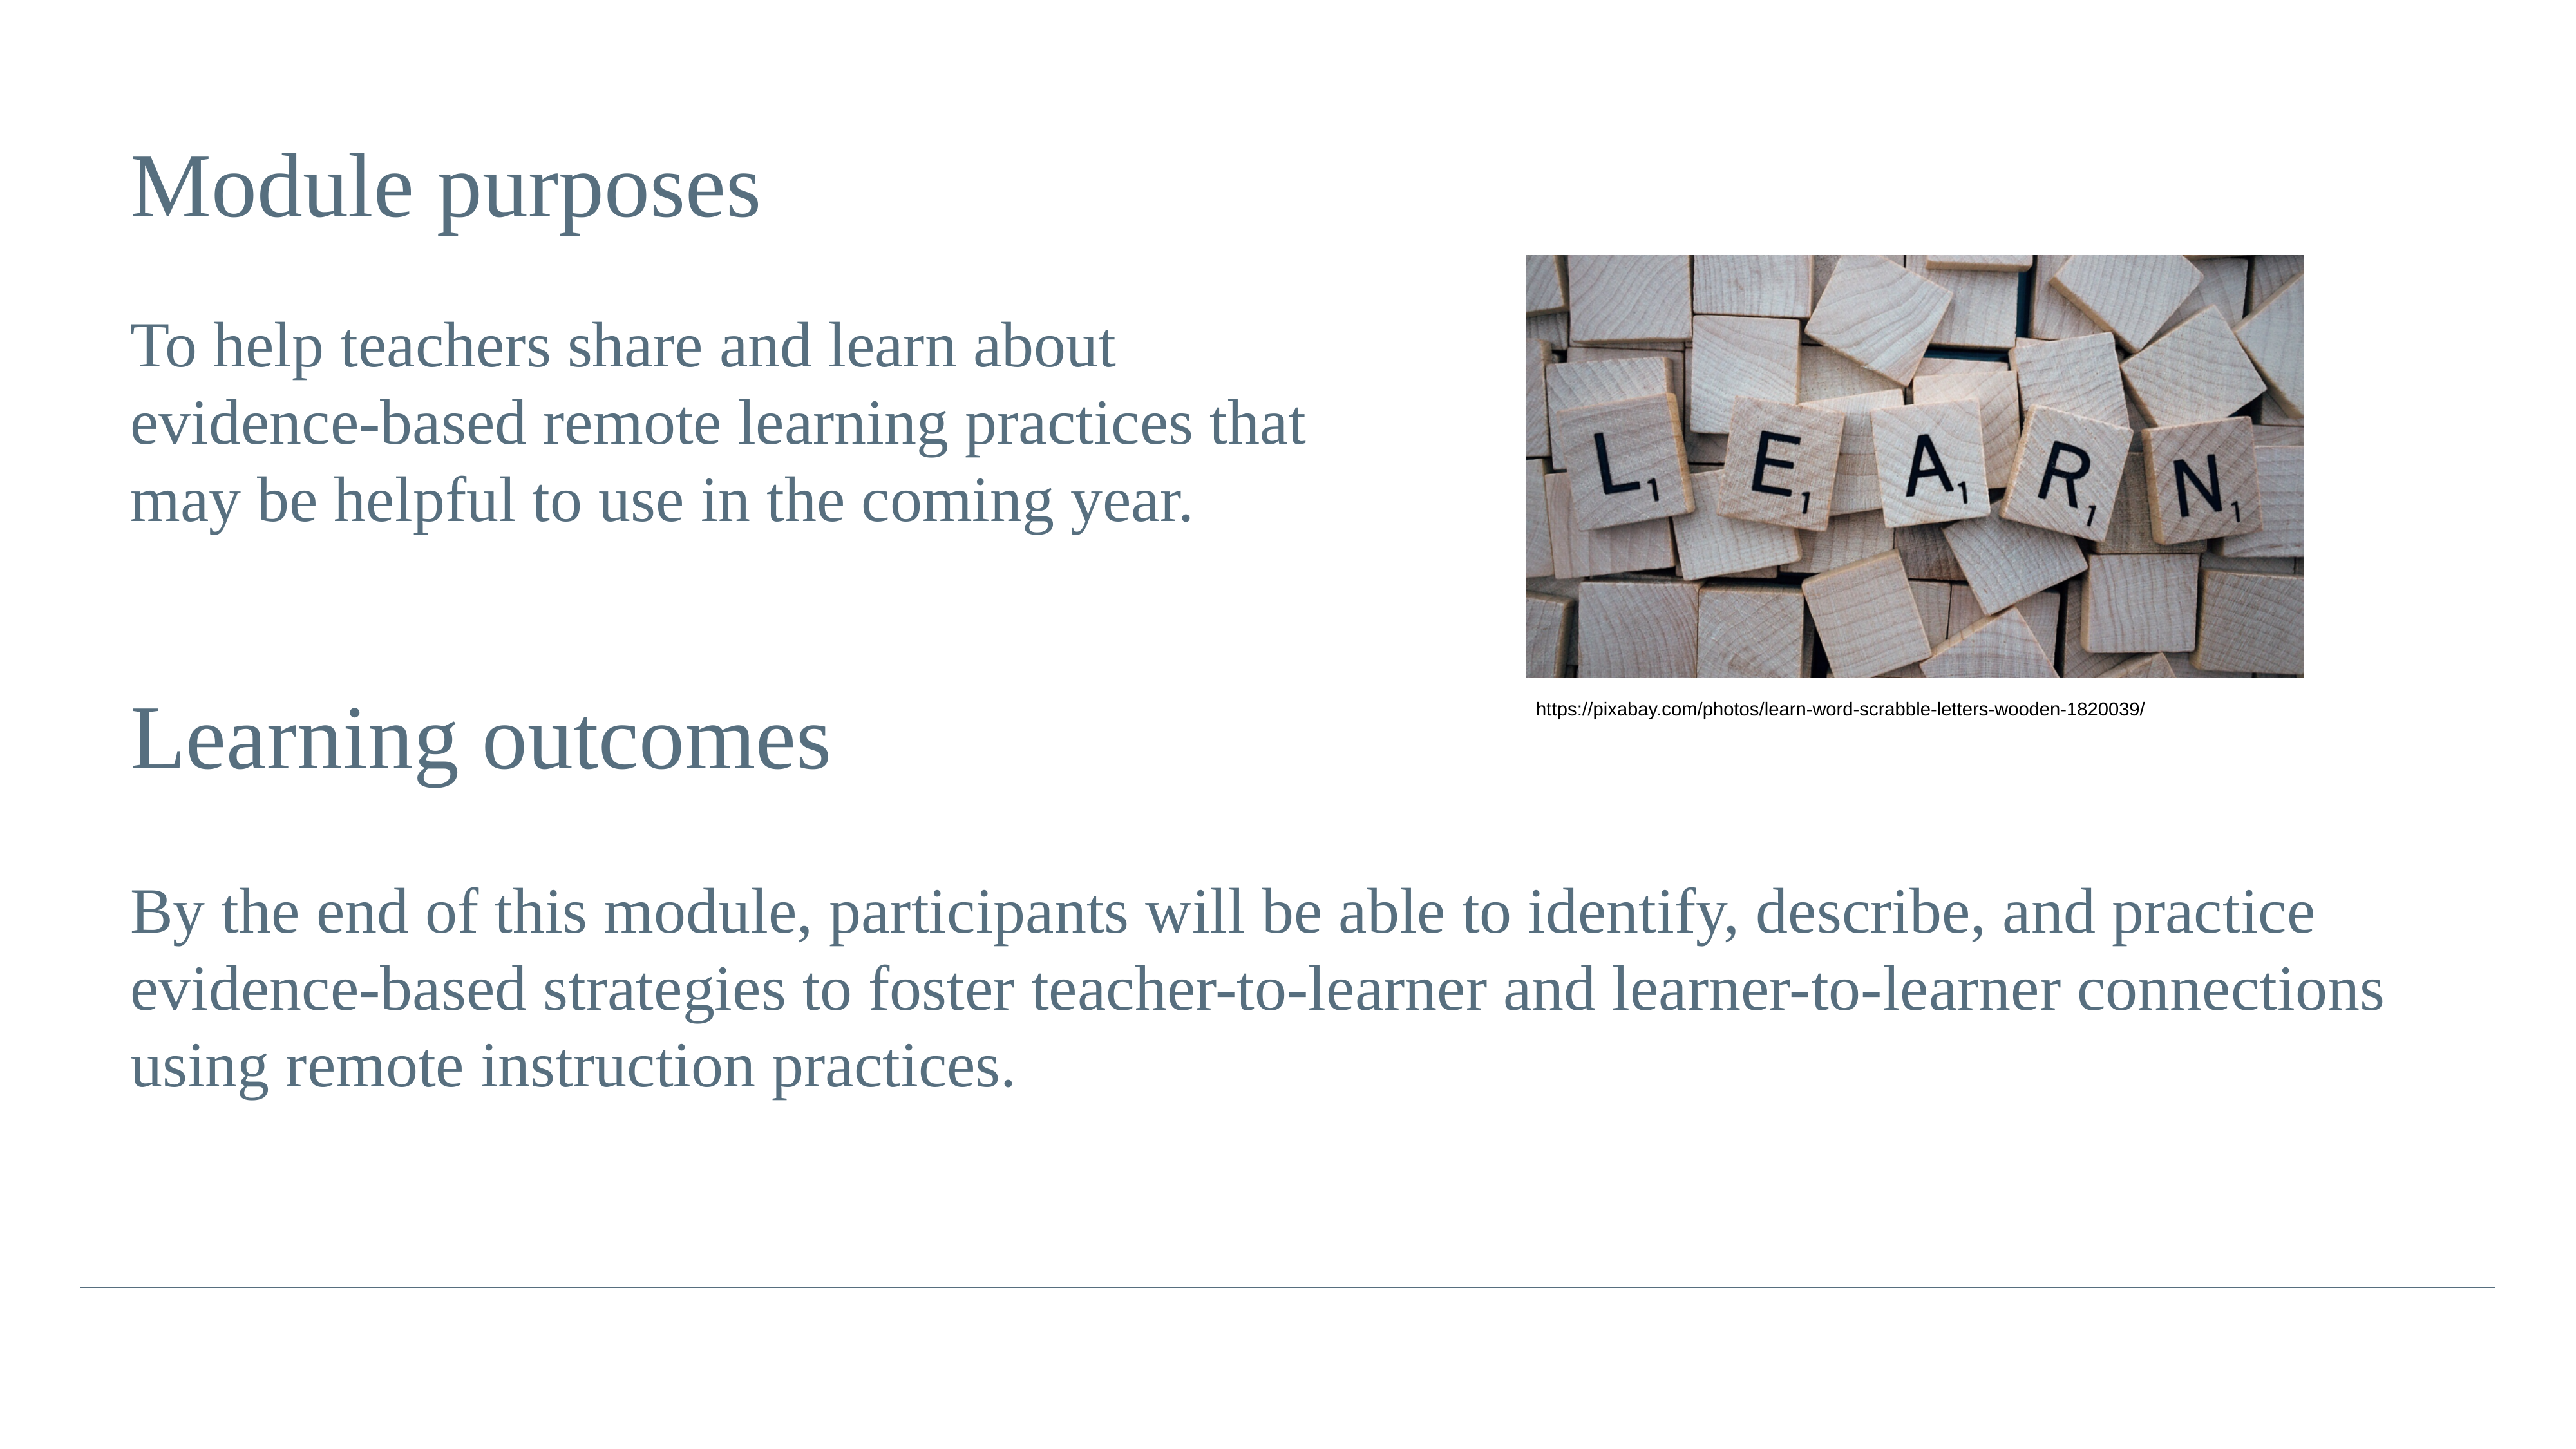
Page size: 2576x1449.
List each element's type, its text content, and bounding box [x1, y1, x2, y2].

title Learning outcomes [120, 672, 2456, 801]
list To help teachers share and learn about evidence-based remote learning practices that may be helpful to use in the coming year. [120, 297, 1349, 533]
text_box https://pixabay.com/photos/learn-word-scrabble-letters-wooden-1820039/ [1526, 692, 2192, 724]
picture [1526, 255, 2304, 678]
title Module purposes [120, 120, 2456, 249]
list By the end of this module, participants will be able to identify, describe, and practice evidence-based strategies to foster teacher-to-learner and learner-to-learner connections using remote instruction practices. [120, 863, 2456, 1271]
